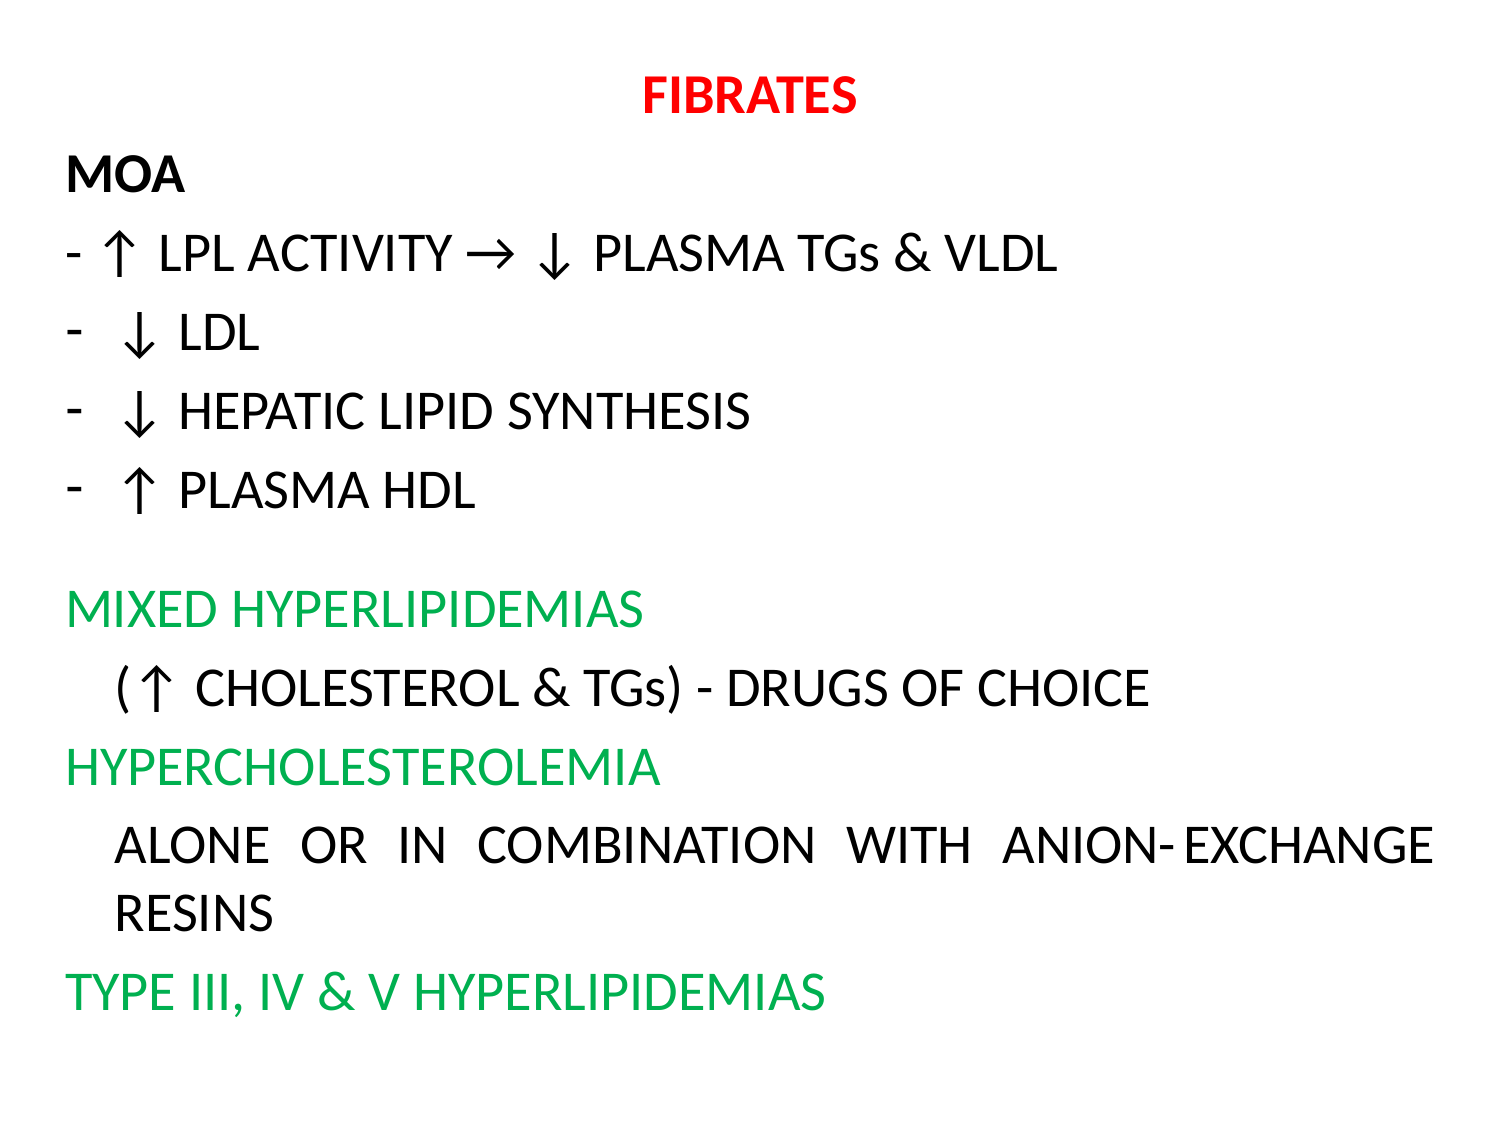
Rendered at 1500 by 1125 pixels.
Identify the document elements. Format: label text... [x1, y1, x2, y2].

list FIBRATES MOA - ↑ LPL ACTIVITY → ↓ PLASMA TGs & VLDL ↓ LDL ↓ HEPATIC LIPID SYNTHESIS ↑ PLASMA HDL MIXED HYPERLIPIDEMIAS (↑ CHOLESTEROL & TGs) - DRUGS OF CHOICE HYPERCHOLESTEROLEMIA ALONE OR IN COMBINATION WITH ANION- EXCHANGE RESINS TYPE III, IV & V HYPERLIPIDEMIAS [50, 50, 1450, 1038]
